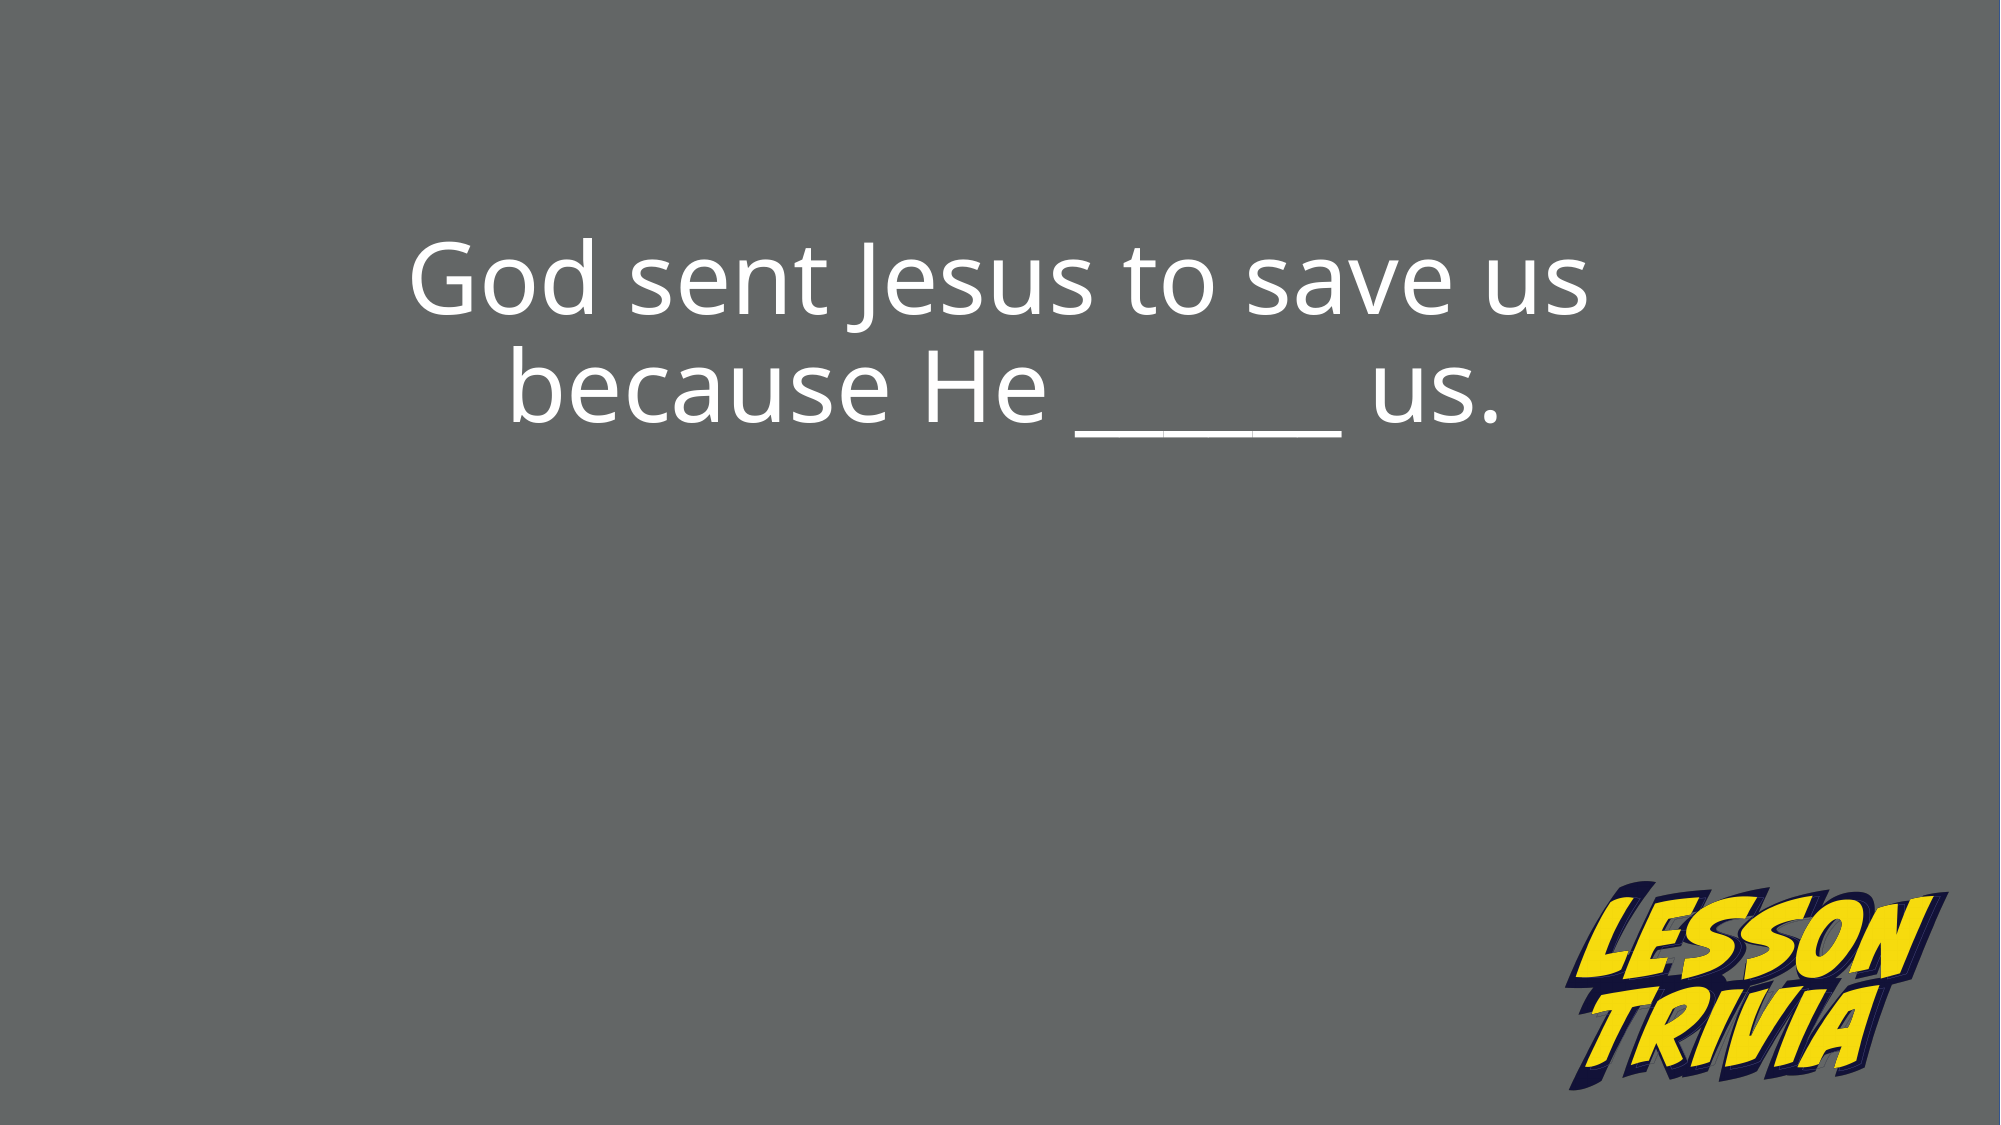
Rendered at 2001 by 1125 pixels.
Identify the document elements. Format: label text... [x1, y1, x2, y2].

picture [1489, 854, 1984, 1125]
list God sent Jesus to save us because He ______ us. [238, 220, 1761, 450]
text_box [0, 0, 2000, 1125]
